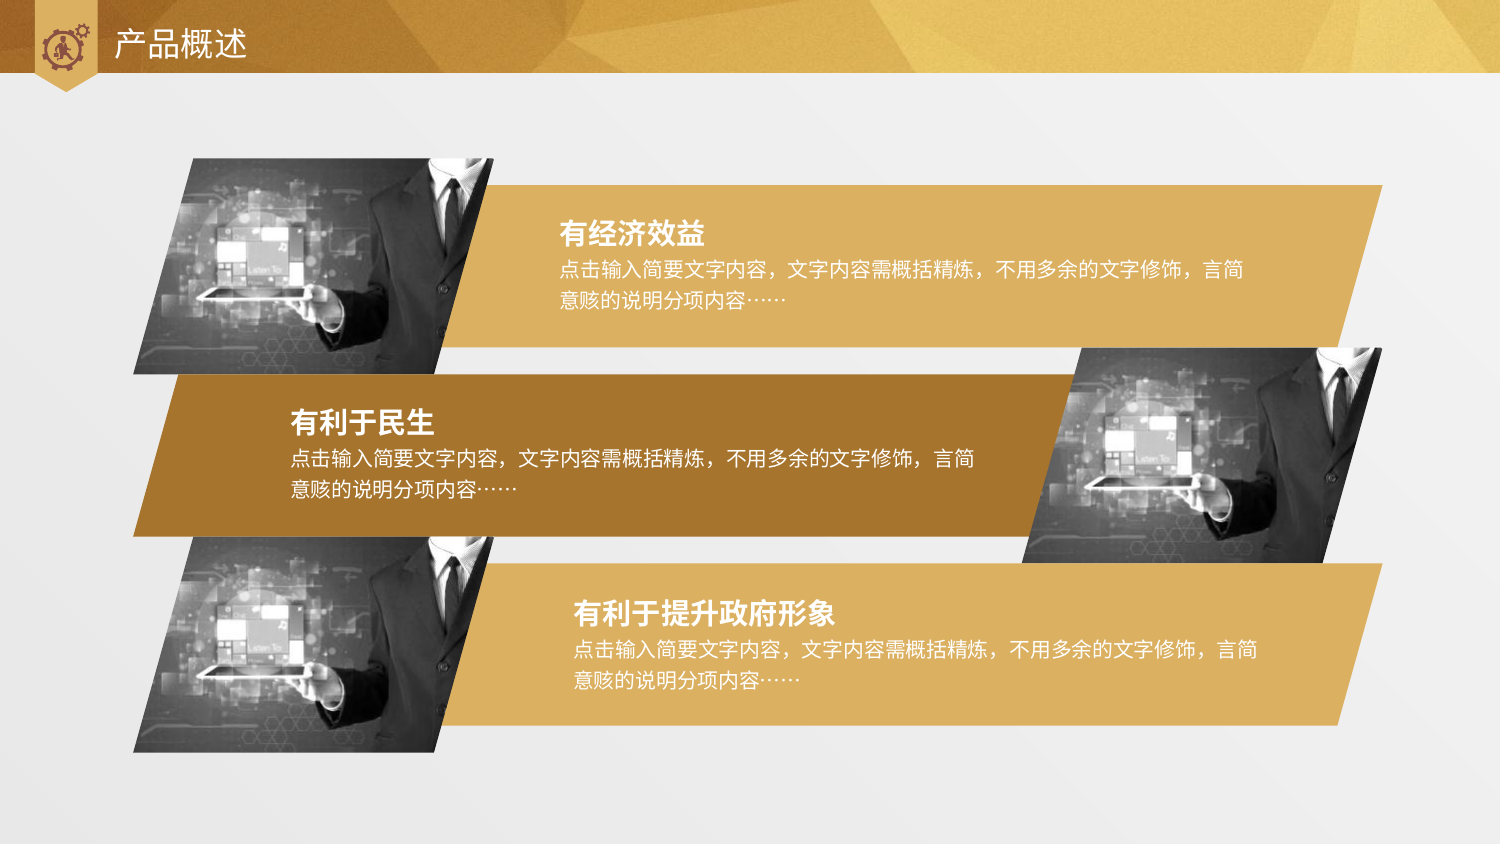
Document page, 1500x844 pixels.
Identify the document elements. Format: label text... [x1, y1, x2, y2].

text_box 有利于提升政府形象 点击输入简要文字内容，文字内容需概括精炼，不用多余的文字修饰，言简意赅的说明分项内容…… [573, 598, 1259, 693]
text_box 有利于民生 点击输入简要文字内容，文字内容需概括精炼，不用多余的文字修饰，言简意赅的说明分项内容…… [289, 408, 975, 502]
picture [0, 0, 34, 73]
title 产品概述 [99, 20, 550, 66]
text_box 有经济效益 点击输入简要文字内容，文字内容需概括精炼，不用多余的文字修饰，言简意赅的说明分项内容…… [559, 219, 1245, 313]
text_box [444, 183, 1385, 350]
picture [98, 0, 1500, 73]
text_box [131, 156, 497, 377]
text_box [131, 372, 1072, 539]
text_box [41, 23, 91, 72]
text_box [1020, 345, 1385, 561]
text_box [131, 534, 497, 755]
text_box [444, 561, 1385, 728]
